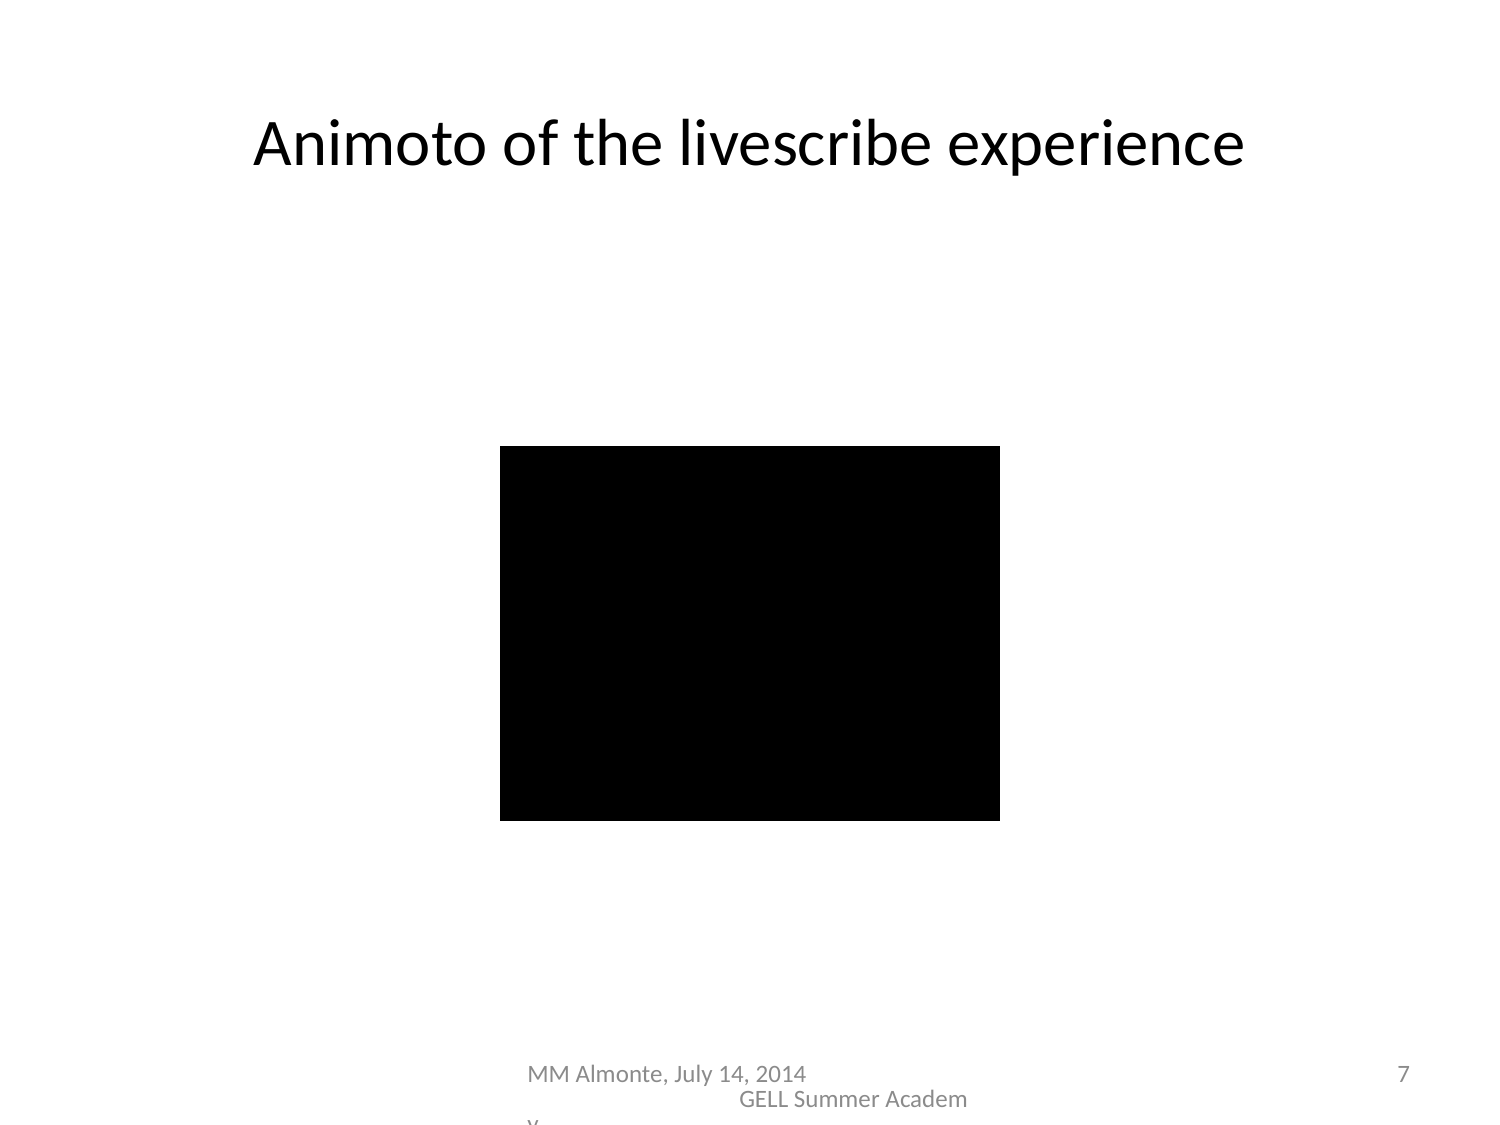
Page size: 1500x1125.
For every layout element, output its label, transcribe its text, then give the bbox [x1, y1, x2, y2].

slide_number 7 [1074, 1042, 1425, 1103]
footer MM Almonte, July 14, 2014 GELL Summer Academy [512, 1042, 988, 1103]
title Animoto of the livescribe experience [75, 45, 1425, 233]
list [499, 445, 1001, 822]
